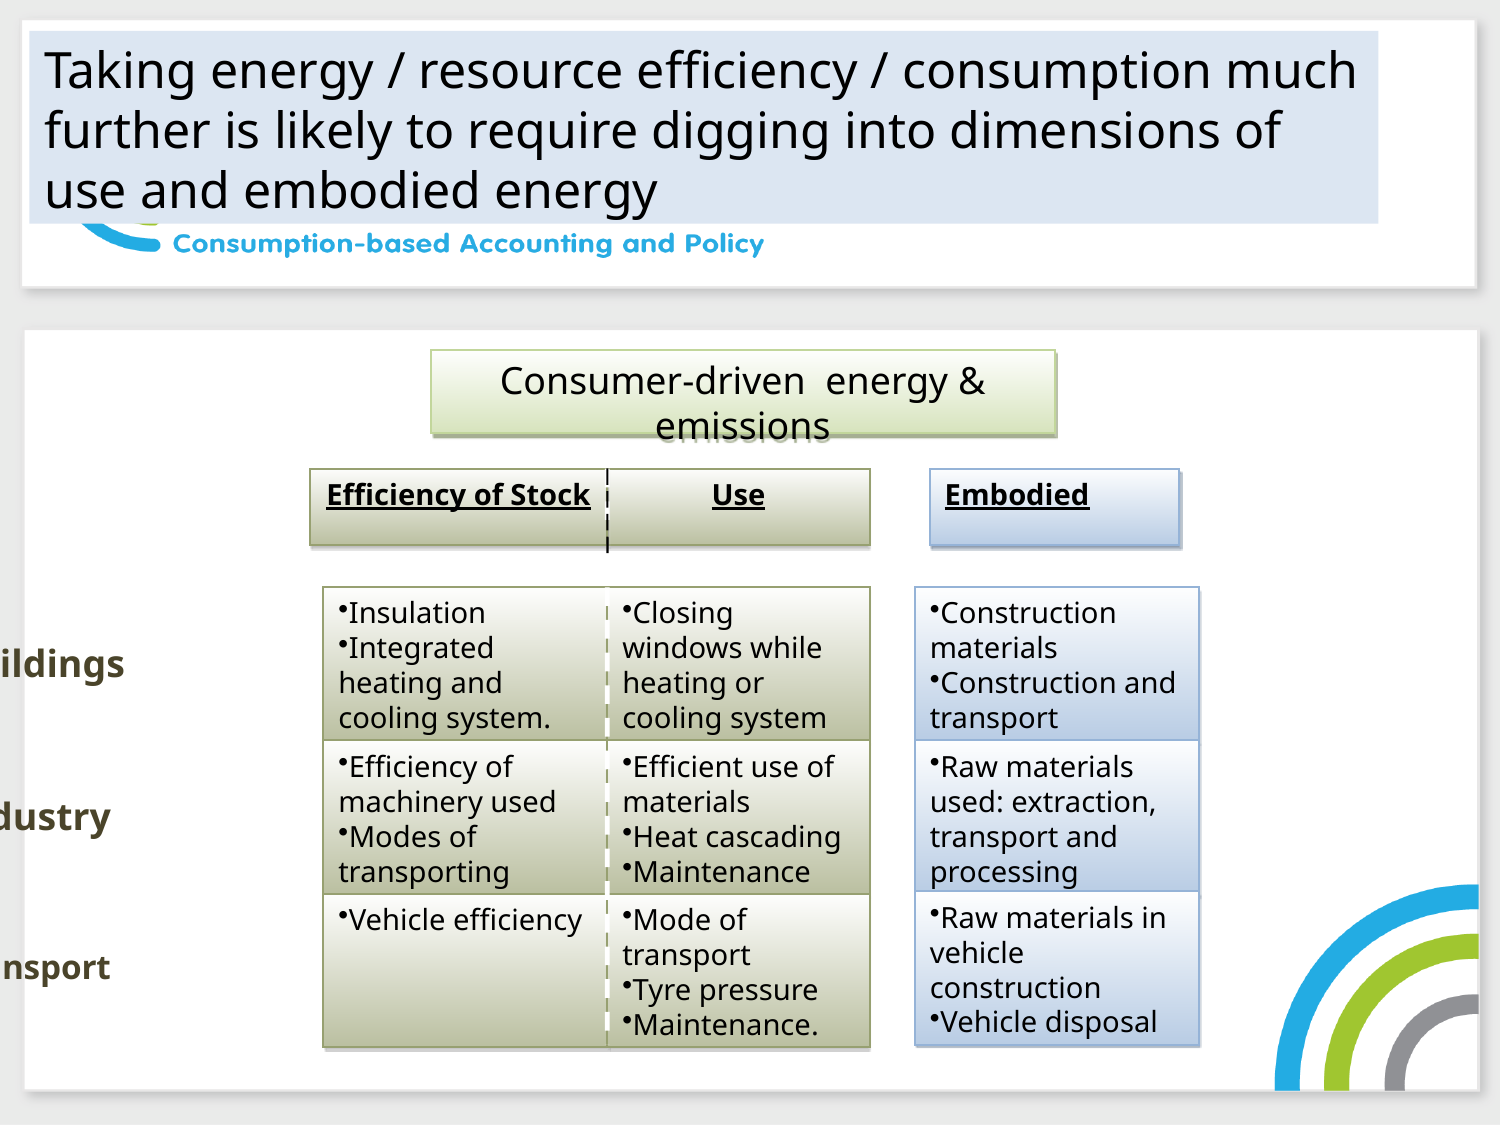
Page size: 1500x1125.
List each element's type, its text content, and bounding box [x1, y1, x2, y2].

picture [0, 1, 1500, 1125]
text_box Taking energy / resource efficiency / consumption much further is likely to require digging into dimensions of use and embodied energy [29, 30, 1379, 224]
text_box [0, 349, 1199, 1048]
